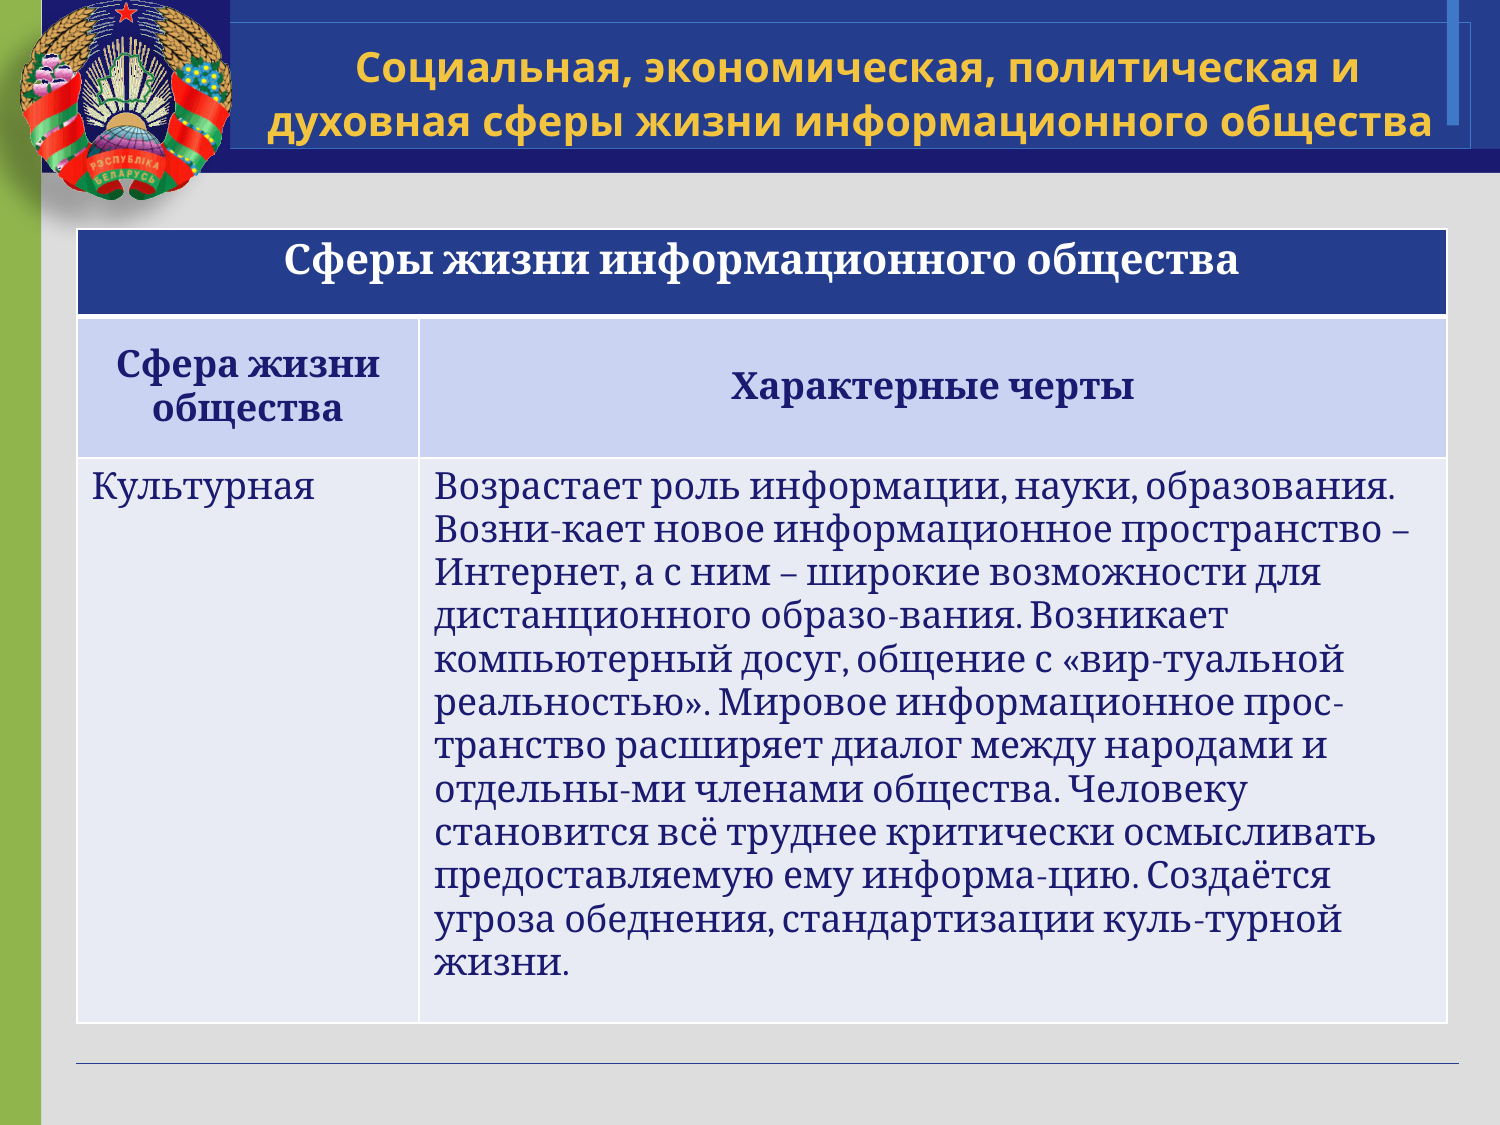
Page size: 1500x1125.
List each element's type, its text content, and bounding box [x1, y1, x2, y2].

table_cell Сфера жизни общества [78, 319, 418, 457]
picture [20, 0, 232, 200]
table_header Сферы жизни информационного общества [78, 230, 1446, 314]
title Социальная, экономическая, политическая и духовная сферы жизни информационного общества [218, 38, 1483, 131]
table_cell Возрастает роль информации, науки, образования. Возни-кает новое информационное пространство – Интернет, а с ним – широкие возможности для дистанционного образо-вания. Возникает компьютерный досуг, общение с «вир-туальной реальностью». Мировое информационное прос-транство расширяет диалог между народами и отдельны-ми членами общества. Человеку становится всё труднее критически осмысливать предоставляемую ему информа-цию. Создаётся угроза обеднения, стандартизации куль-турной жизни. [420, 459, 1446, 1022]
table_cell Культурная [78, 459, 418, 1022]
table_cell Характерные черты [420, 319, 1446, 457]
